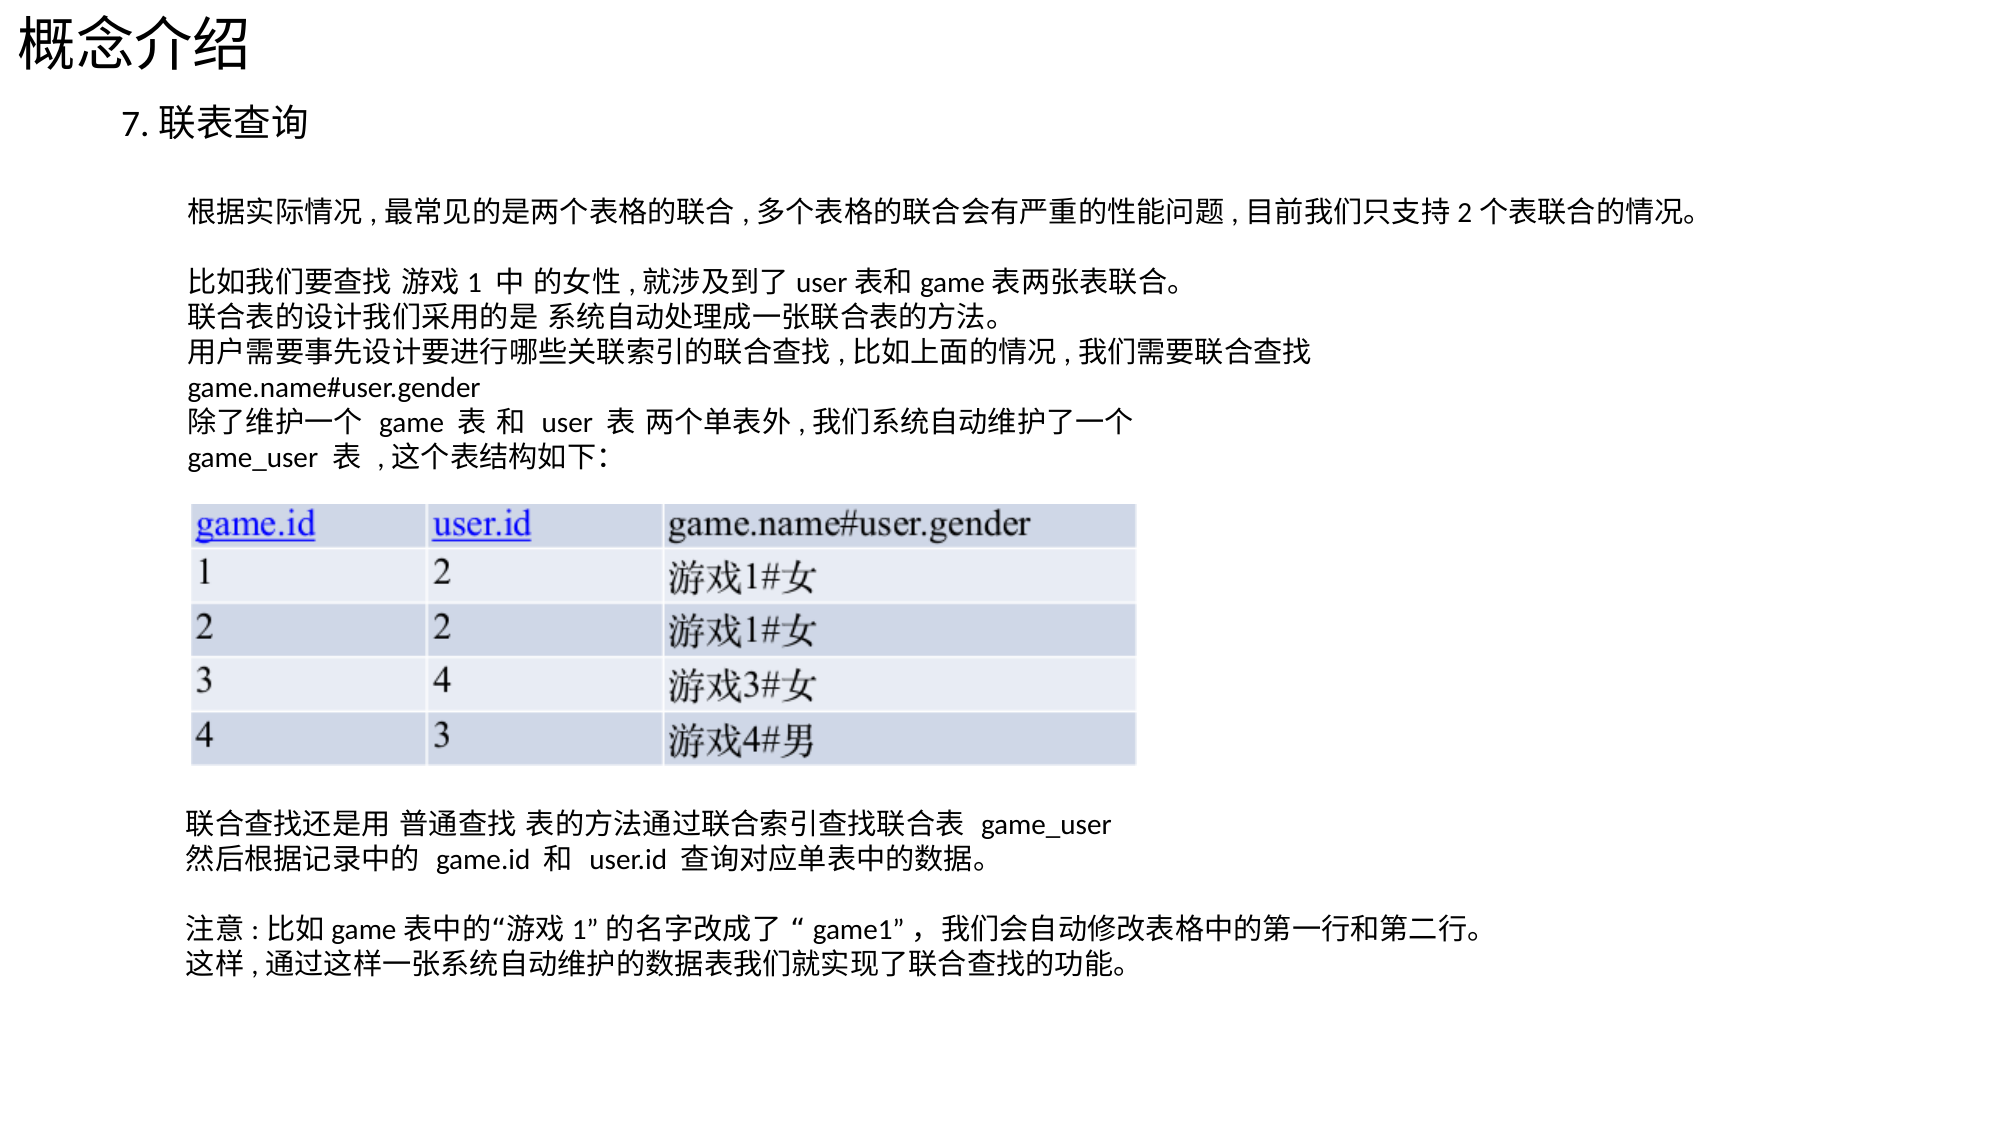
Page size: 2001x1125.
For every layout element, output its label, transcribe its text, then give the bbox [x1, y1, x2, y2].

text_box 根据实际情况,最常见的是两个表格的联合,多个表格的联合会有严重的性能问题,目前我们只支持2个表联合的情况。 比如我们要查找 游戏1 中 的女性,就涉及到了user表和game表两张表联合。 联合表的设计我们采用的是 系统自动处理成一张联合表的方法。 用户需要事先设计要进行哪些关联索引的联合查找,比如上面的情况,我们需要联合查找 game.name#user.gender 除了维护一个 game 表 和 user 表 两个单表外,我们系统自动维护了一个 game_user 表 ,这个表结构如下： [172, 185, 1790, 481]
picture [191, 504, 1137, 766]
text_box 联合查找还是用 普通查找 表的方法通过联合索引查找联合表 game_user 然后根据记录中的 game.id 和 user.id 查询对应单表中的数据。 注意:比如game表中的“游戏1”的名字改成了 “game1”，我们会自动修改表格中的第一行和第二行。 这样,通过这样一张系统自动维护的数据表我们就实现了联合查找的功能。 [171, 797, 1829, 988]
text_box 概念介绍 [3, 0, 266, 85]
text_box 7.联表查询 [106, 91, 1857, 152]
